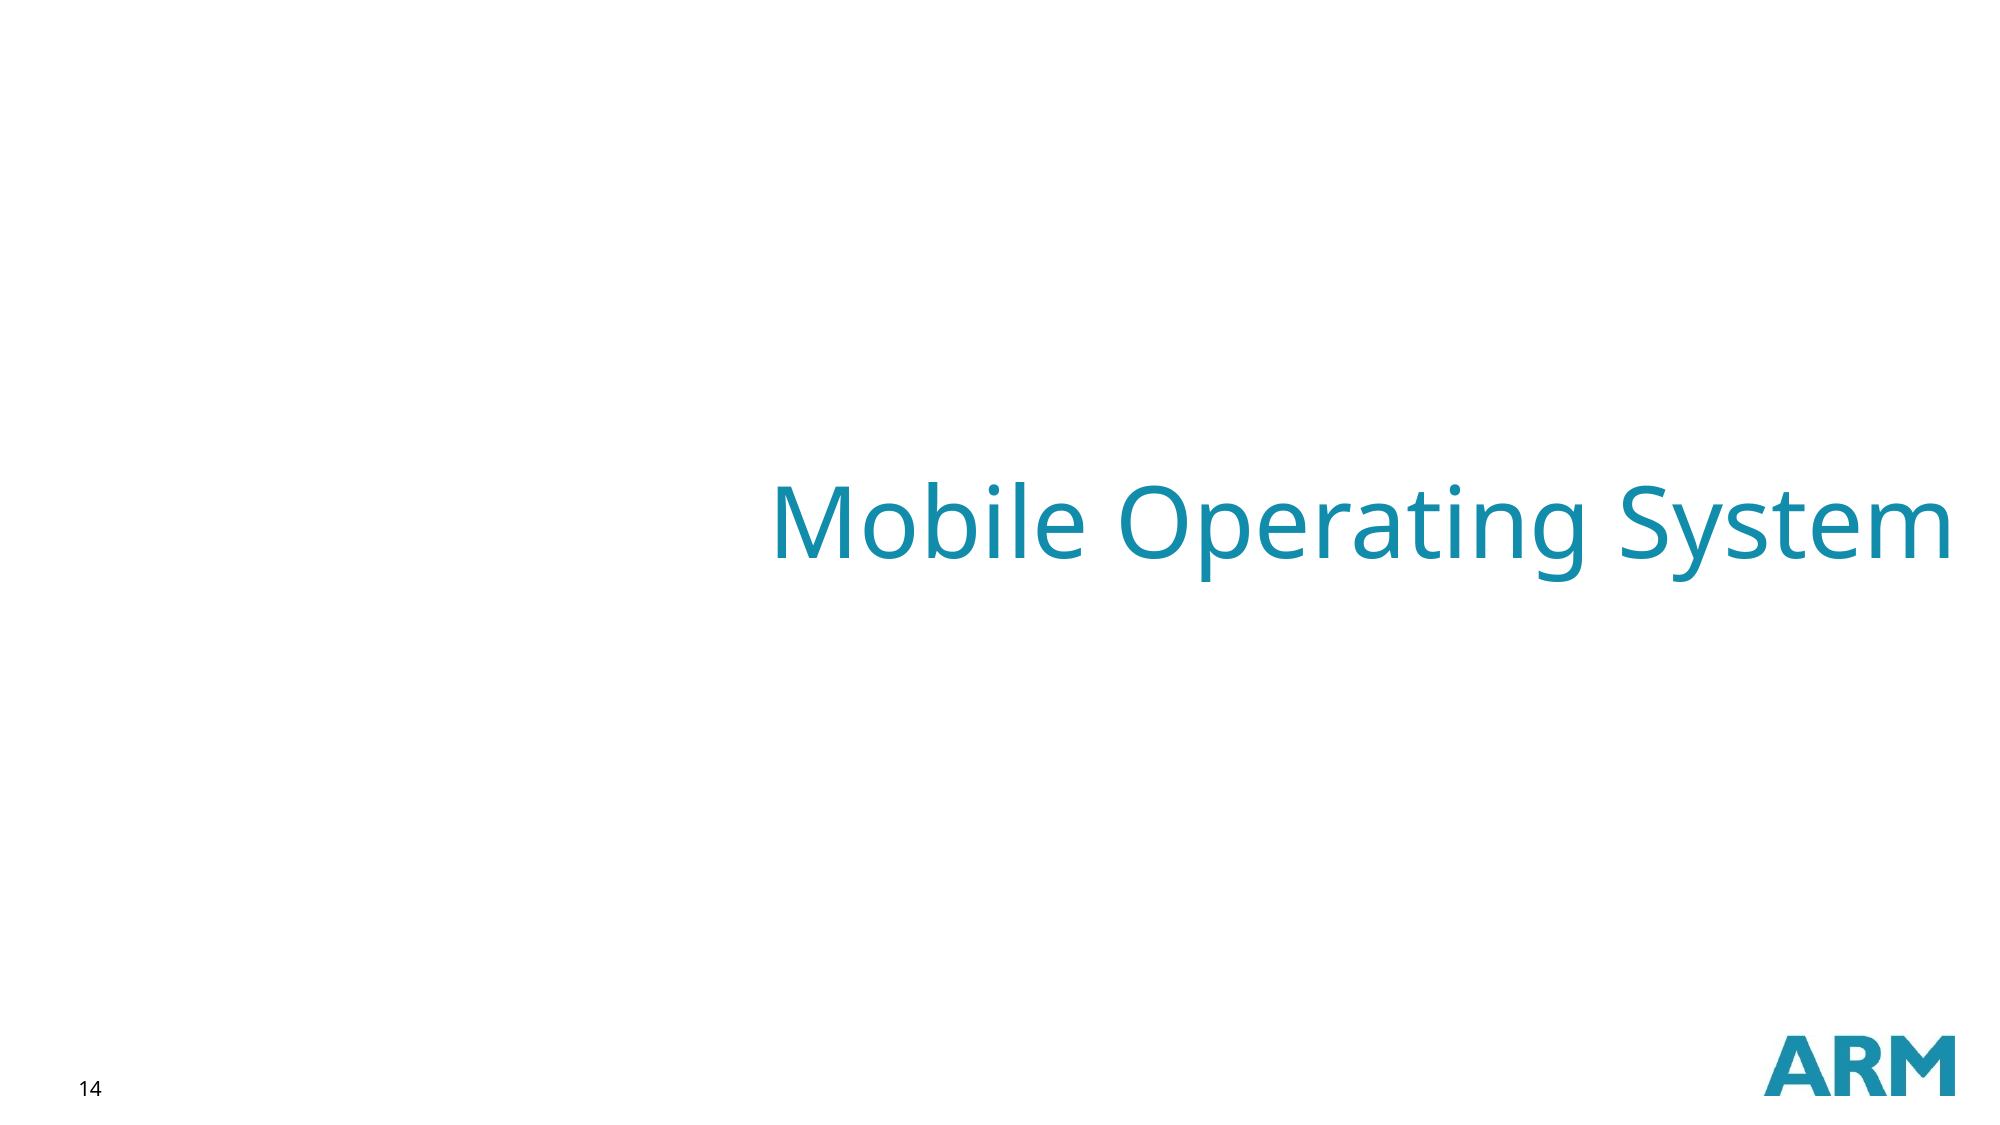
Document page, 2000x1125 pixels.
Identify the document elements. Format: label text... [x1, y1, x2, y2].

title Mobile Operating System [147, 458, 1958, 625]
picture [1763, 1035, 1955, 1096]
